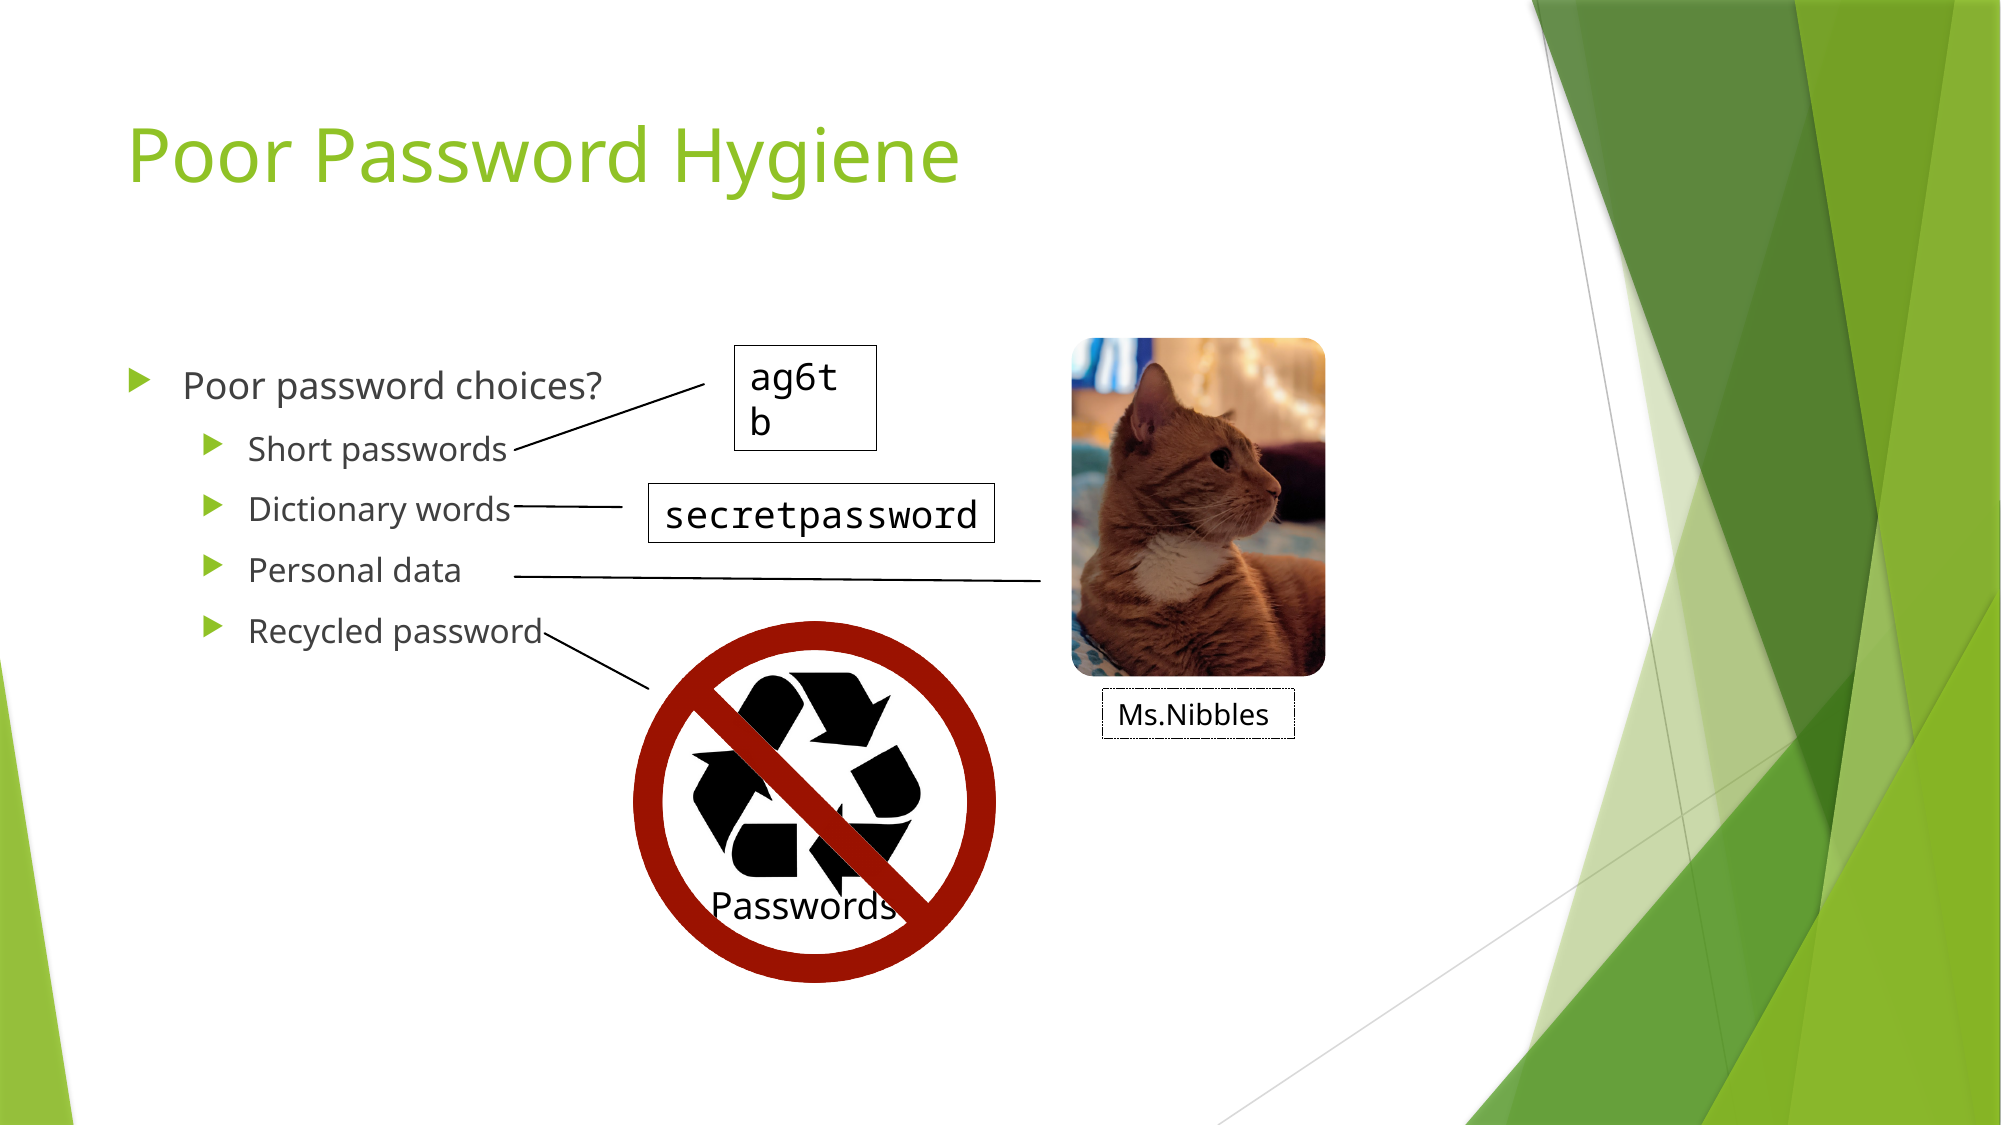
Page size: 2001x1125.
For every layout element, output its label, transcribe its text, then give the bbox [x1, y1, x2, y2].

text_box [514, 337, 1326, 740]
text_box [544, 620, 996, 983]
list Poor password choices? Short passwords Dictionary words Personal data Recycled password [111, 354, 1522, 992]
title Poor Password Hygiene [111, 99, 1522, 317]
